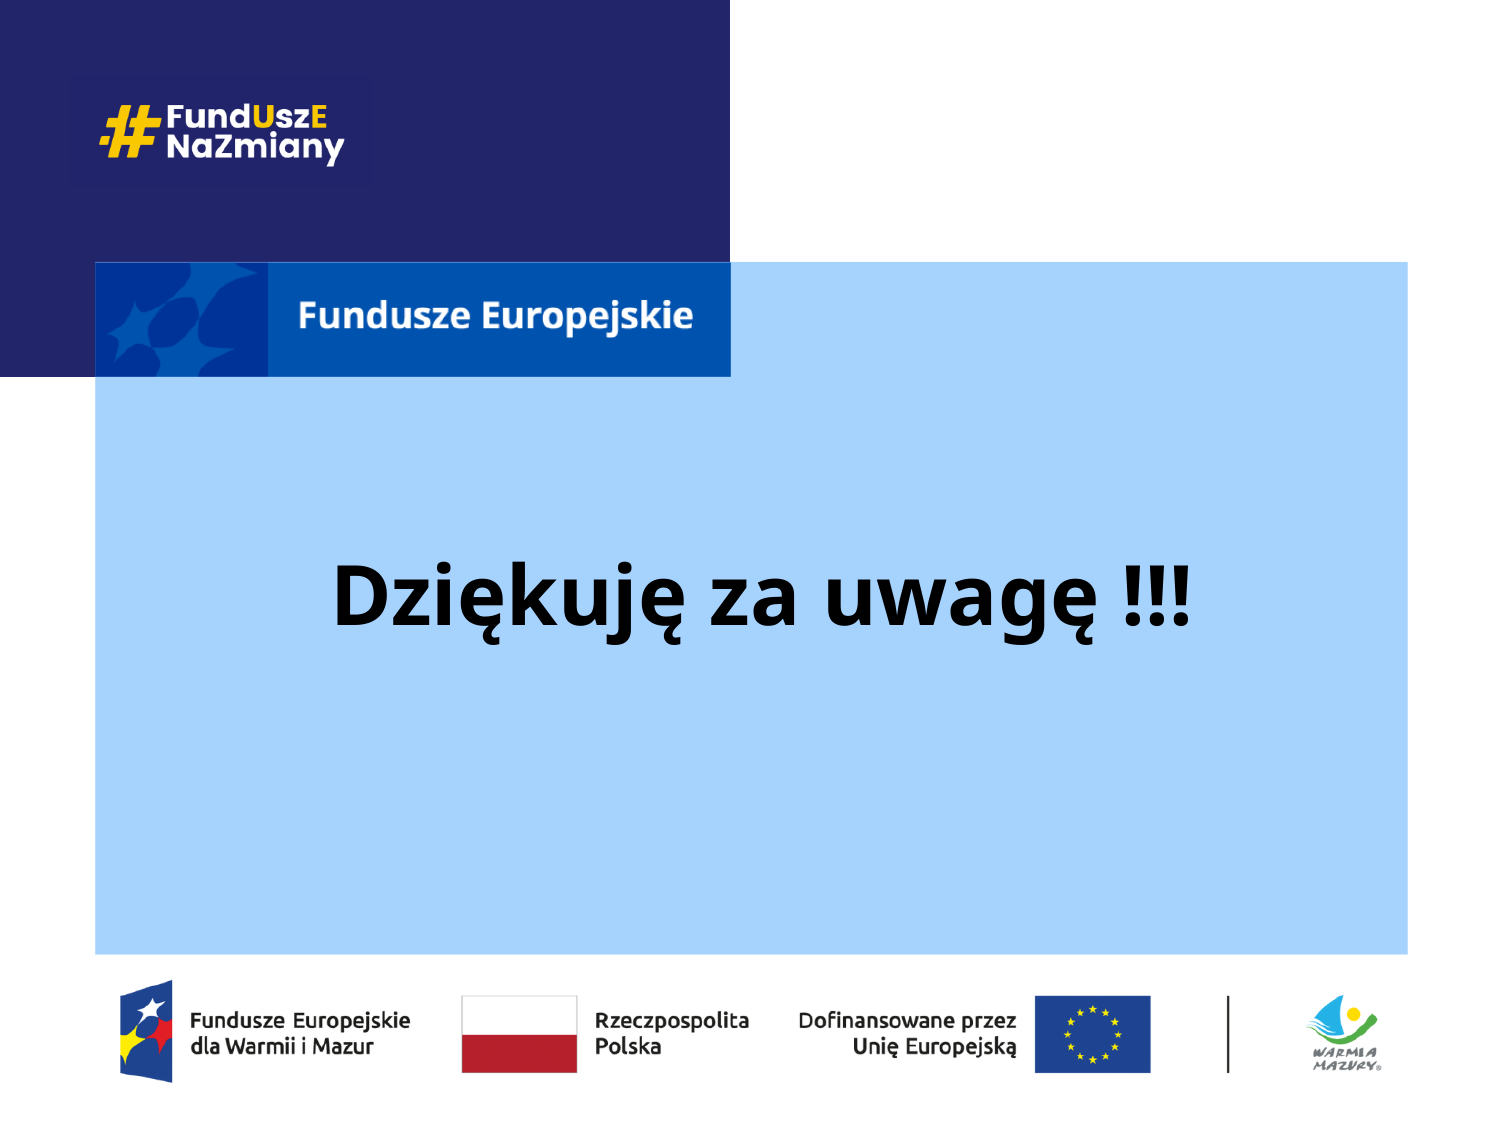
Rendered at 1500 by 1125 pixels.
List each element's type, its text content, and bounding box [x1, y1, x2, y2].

picture [0, 0, 1500, 1125]
title Dziękuję za uwagę !!! [199, 511, 1325, 687]
